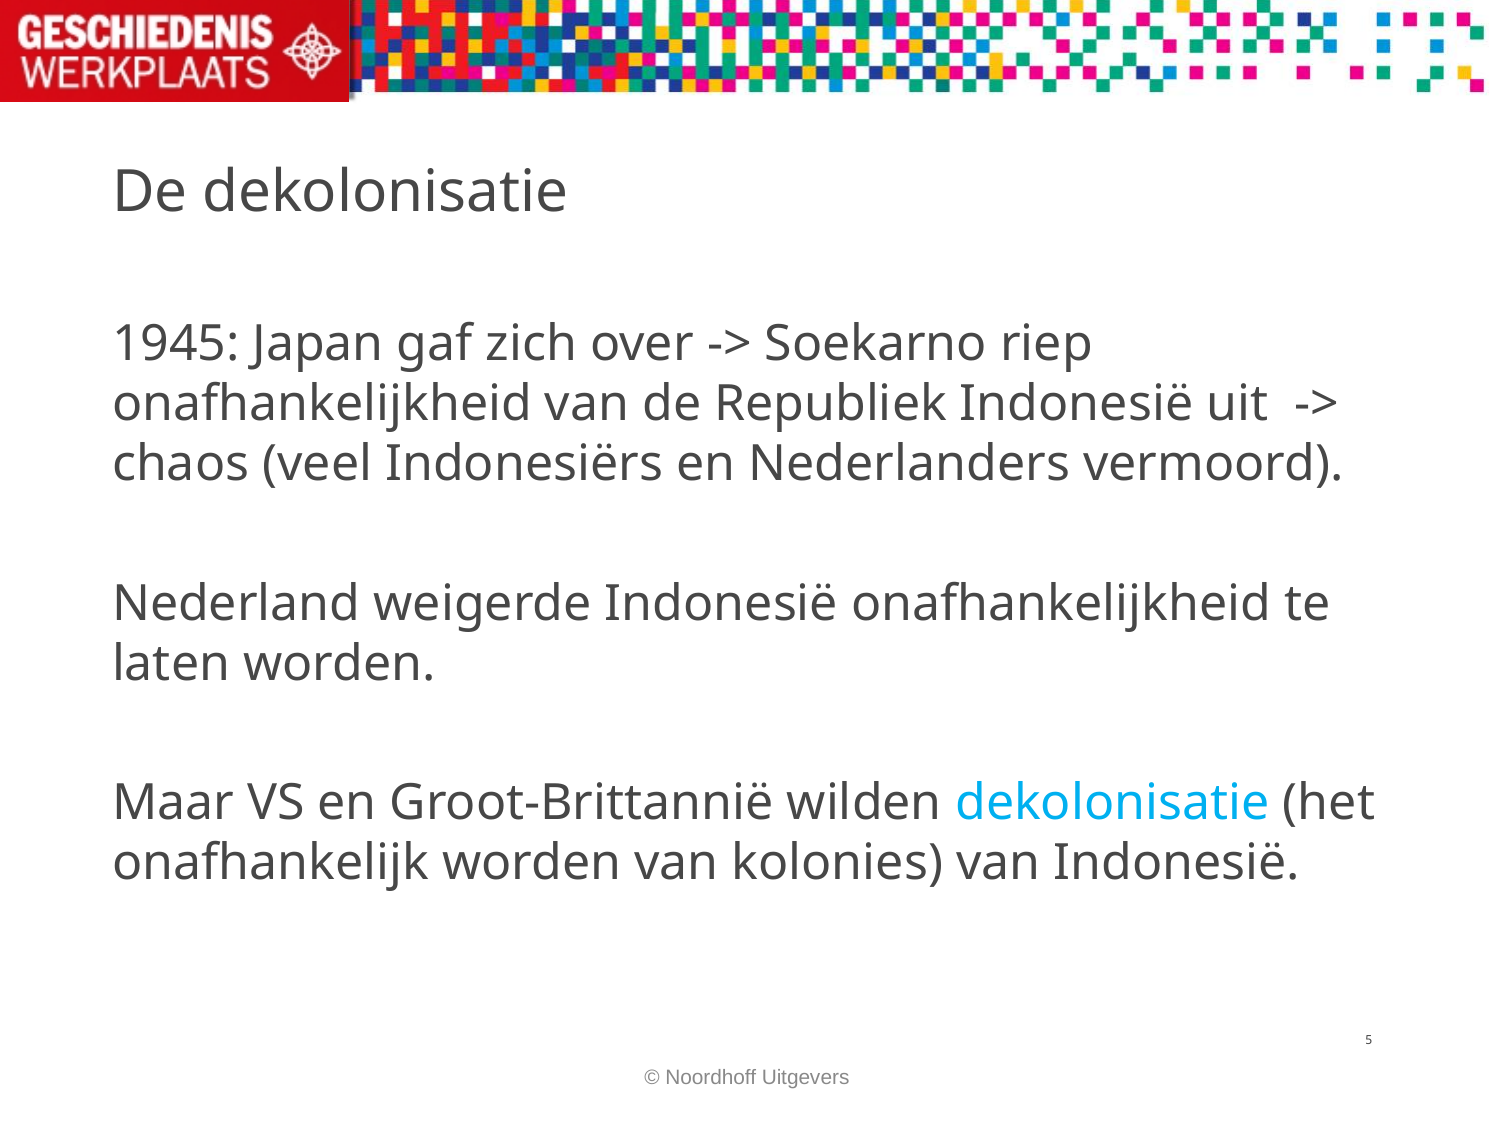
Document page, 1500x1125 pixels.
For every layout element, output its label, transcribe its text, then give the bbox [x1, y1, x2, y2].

picture [0, 0, 1500, 1125]
text_box © Noordhoff Uitgevers [512, 1045, 988, 1106]
list 1945: Japan gaf zich over -> Soekarno riep onafhankelijkheid van de Republiek Indonesië uit -> chaos (veel Indonesiërs en Nederlanders vermoord). Nederland weigerde Indonesië onafhankelijkheid te laten worden. Maar VS en Groot-Brittannië wilden dekolonisatie (het onafhankelijk worden van kolonies) van Indonesië. [112, 302, 1409, 1024]
slide_number 5 [1325, 1025, 1388, 1063]
title De dekolonisatie [112, 145, 1401, 256]
